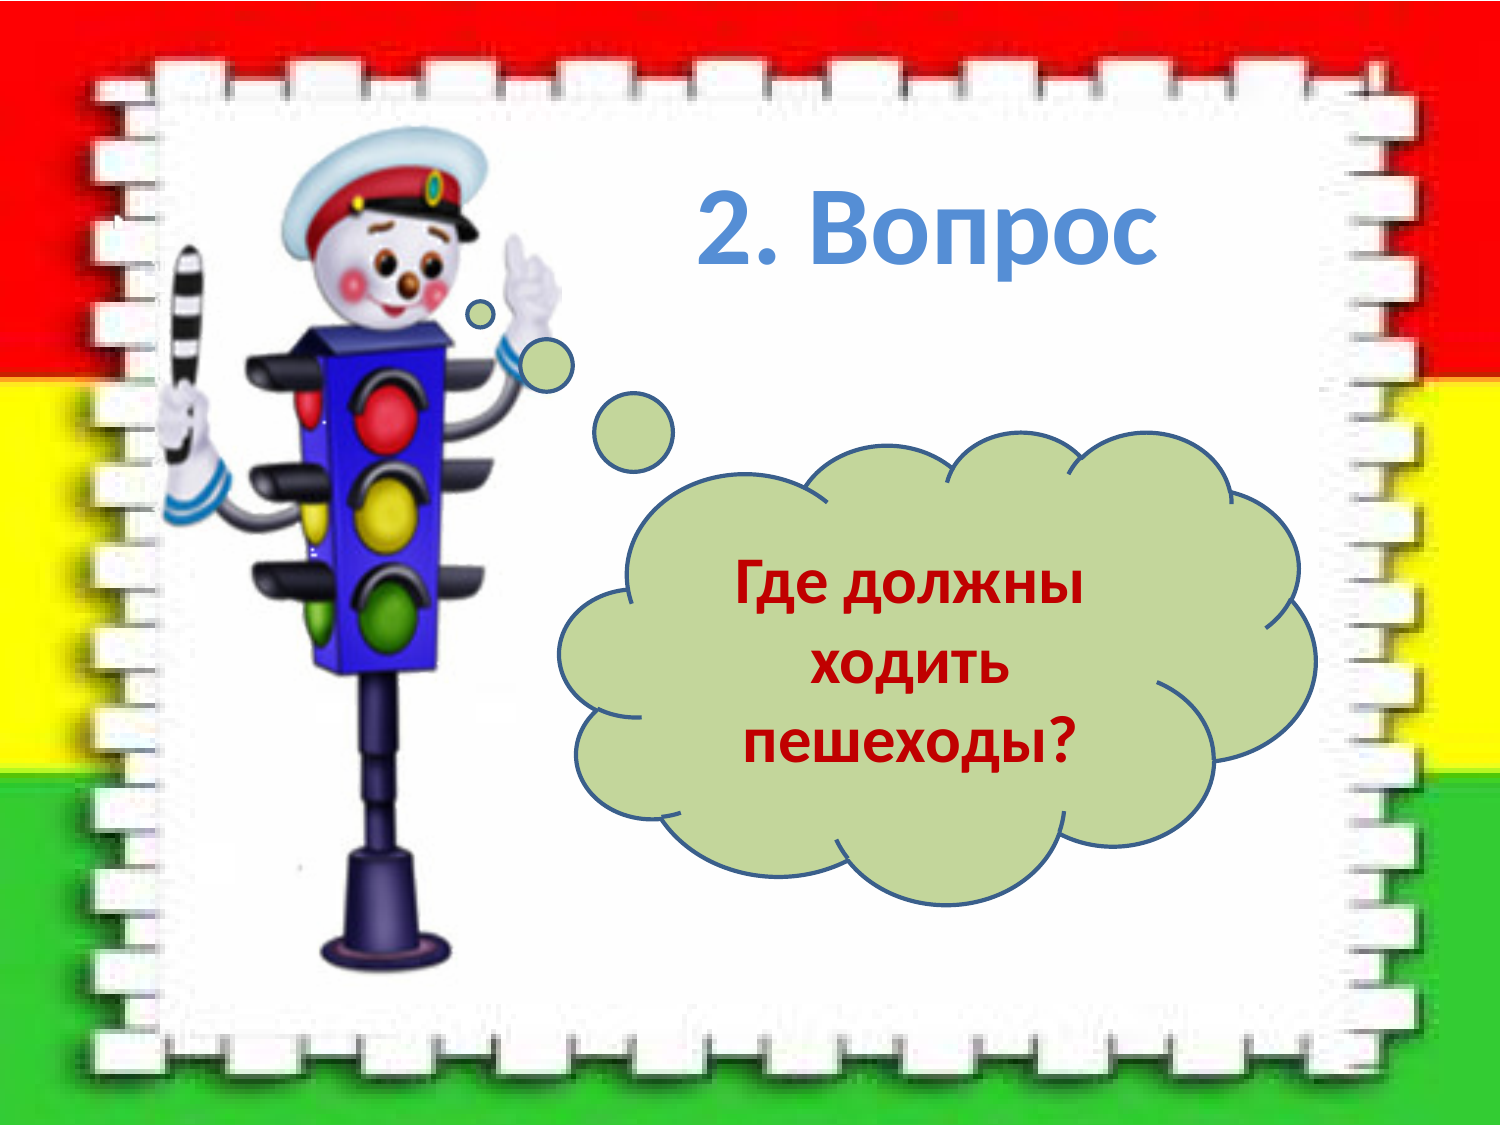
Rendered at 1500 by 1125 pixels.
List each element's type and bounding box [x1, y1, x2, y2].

picture [111, 89, 562, 1031]
list [0, 1, 1500, 1125]
